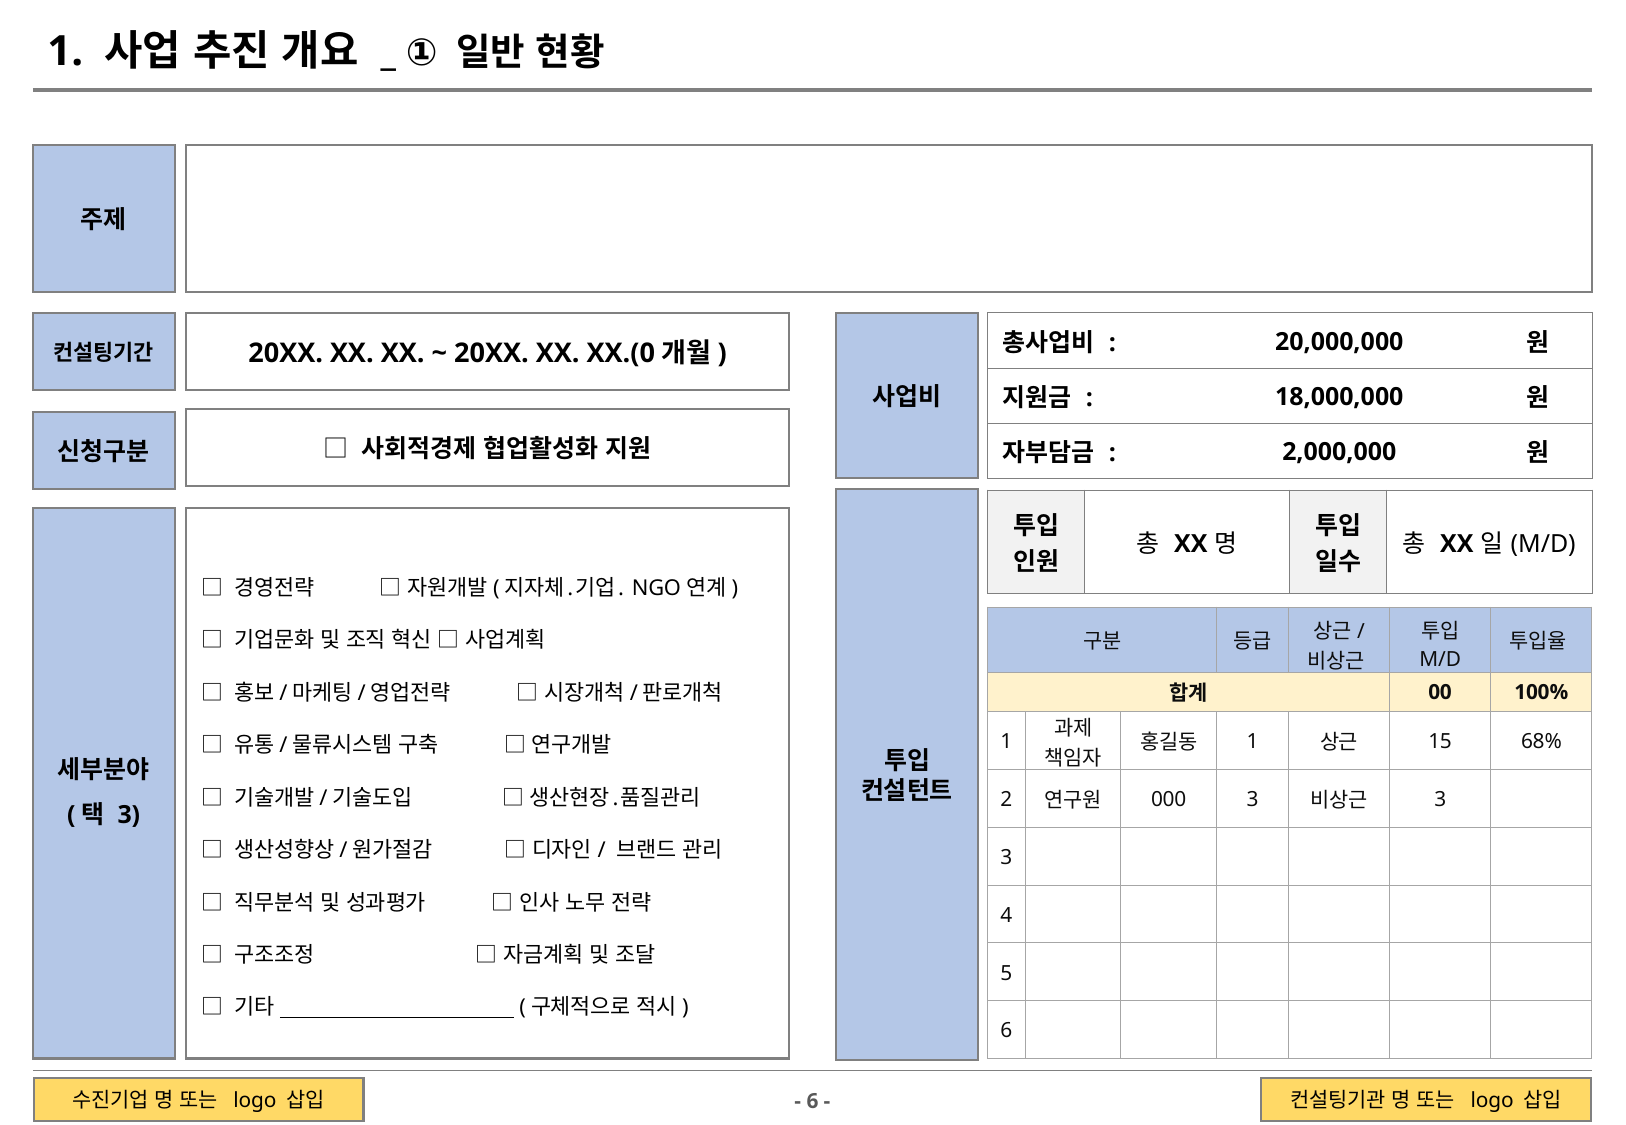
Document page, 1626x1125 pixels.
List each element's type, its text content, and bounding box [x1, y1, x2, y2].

table_header 투입 일수 [1290, 491, 1386, 593]
table_cell 00 [1390, 673, 1490, 711]
table_cell 68% [1491, 712, 1591, 769]
text_box □ 사회적경제 협업활성화 지원 [185, 408, 790, 487]
table_cell 5 [988, 943, 1025, 1000]
table_cell [1289, 1001, 1389, 1058]
table_cell 원 [1511, 369, 1592, 423]
table_cell 18,000,000 [1168, 369, 1511, 423]
table_header 총 XX일(M/D) [1387, 491, 1592, 593]
table_cell [1491, 1001, 1591, 1058]
table_cell 지원금 : [988, 369, 1168, 423]
text_box 20XX. XX. XX. ~ 20XX. XX. XX.(0개월) [185, 312, 790, 391]
table_cell [1121, 1001, 1216, 1058]
table_cell [1217, 943, 1288, 1000]
table_cell [1289, 943, 1389, 1000]
table_cell [1390, 1001, 1490, 1058]
table_cell 1 [1217, 712, 1288, 769]
text_box 컨설팅기간 [32, 312, 176, 391]
table_header 원 [1511, 313, 1592, 368]
text_box 세부분야 (택 3) [32, 507, 176, 1060]
text_box [185, 144, 1593, 293]
text_box □ 경영전략 □ 자원개발(지자체․기업․NGO연계) □ 기업문화 및 조직 혁신 □ 사업계획 □ 홍보/마케팅/영업전략 □ 시장개척/판로개척 □ 유통/물류시스템 구축 □ 연구개발 □ 기술개발/기술도입 □ 생산현장․품질관리 □ 생산성향상/원가절감 □ 디자인/ 브랜드 관리 □ 직무분석 및 성과평가 □ 인사 노무 전략 □ 구조조정 □ 자금계획 및 조달 □ 기타 (구체적으로 적시) [185, 507, 790, 1060]
text_box 1. 사업 추진 개요 _ ① 일반 현황 [32, 16, 1061, 81]
table_cell 6 [988, 1001, 1025, 1058]
table_cell [1289, 886, 1389, 942]
table_cell 2,000,000 [1168, 424, 1511, 478]
table_header 투입 M/D [1390, 608, 1490, 672]
table_cell 15 [1390, 712, 1490, 769]
table_cell 합계 [988, 673, 1389, 711]
table_cell [1491, 828, 1591, 885]
table_cell 4 [988, 886, 1025, 942]
table_cell 1 [988, 712, 1025, 769]
table_header 20,000,000 [1168, 313, 1511, 368]
table_header 투입율 [1491, 608, 1591, 672]
table_header 구분 [988, 608, 1216, 672]
table_cell 100% [1491, 673, 1591, 711]
table_cell 홍길동 [1121, 712, 1216, 769]
table_cell [1217, 828, 1288, 885]
table_cell 3 [1390, 770, 1490, 827]
table_cell [1491, 886, 1591, 942]
table_cell 연구원 [1026, 770, 1120, 827]
table_cell 3 [1217, 770, 1288, 827]
table_cell [1026, 886, 1120, 942]
table_cell [1121, 828, 1216, 885]
table_cell 3 [988, 828, 1025, 885]
table_cell [1390, 943, 1490, 1000]
text_box 사업비 [835, 312, 979, 479]
table_cell 000 [1121, 770, 1216, 827]
table_cell [1217, 1001, 1288, 1058]
table_cell 2 [988, 770, 1025, 827]
table_cell [1491, 770, 1591, 827]
text_box 투입 컨설턴트 [835, 488, 979, 1061]
table_cell [1121, 886, 1216, 942]
table_cell [1491, 943, 1591, 1000]
table_cell [1289, 828, 1389, 885]
table_cell 비상근 [1289, 770, 1389, 827]
table_cell 원 [1511, 424, 1592, 478]
table_cell 과제 책임자 [1026, 712, 1120, 769]
table_header 등급 [1217, 608, 1288, 672]
table_header 상근/ 비상근 [1289, 608, 1389, 672]
table_cell [1026, 943, 1120, 1000]
table_cell 자부담금 : [988, 424, 1168, 478]
text_box 주제 [32, 144, 176, 293]
table_header 총 XX명 [1085, 491, 1289, 593]
text_box 신청구분 [32, 411, 176, 490]
table_cell [1026, 1001, 1120, 1058]
table_header 총사업비 : [988, 313, 1168, 368]
table_cell [1217, 886, 1288, 942]
table_cell [1121, 943, 1216, 1000]
table_cell [1026, 828, 1120, 885]
table_cell [1390, 886, 1490, 942]
table_header 투입 인원 [988, 491, 1084, 593]
table_cell 상근 [1289, 712, 1389, 769]
table_cell [1390, 828, 1490, 885]
